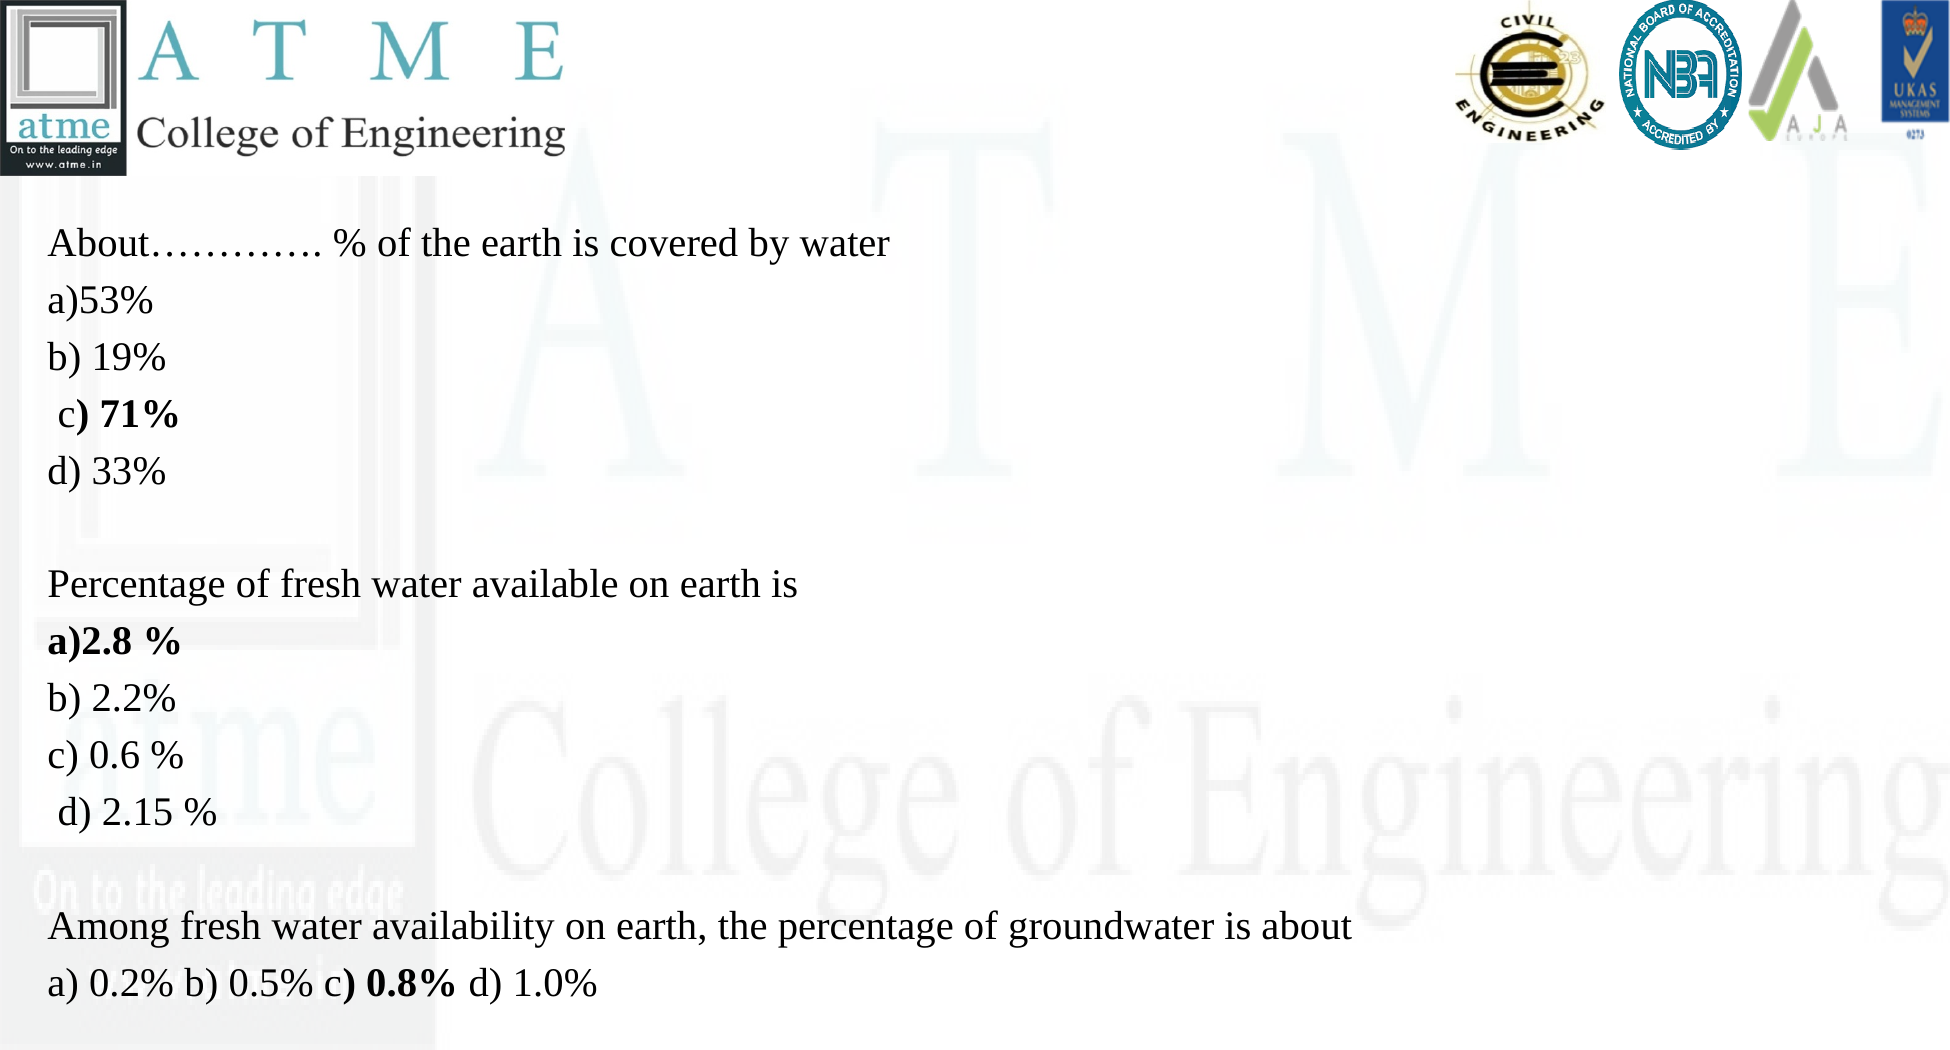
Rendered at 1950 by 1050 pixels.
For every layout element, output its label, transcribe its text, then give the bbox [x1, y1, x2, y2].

picture [1697, 9, 1702, 17]
picture [1725, 98, 1730, 109]
picture [0, 0, 566, 177]
picture [1666, 139, 1680, 144]
picture [1683, 133, 1697, 137]
picture [1697, 0, 1742, 54]
picture [1748, 0, 1950, 142]
picture [1619, 0, 1727, 151]
list About…………. % of the earth is covered by water a)53% b) 19% c) 71% d) 33% Percentage of fresh water available on earth is a)2.8 % b) 2.2% c) 0.6 % d) 2.15 % Among fresh water availability on earth, the percentage of groundwater is about a) 0.2% b) 0.5% c) 0.8% d) 1.0% [32, 208, 1853, 1015]
picture [1684, 94, 1742, 151]
picture [1455, 0, 1606, 144]
picture [1728, 89, 1736, 95]
picture [1716, 113, 1721, 129]
